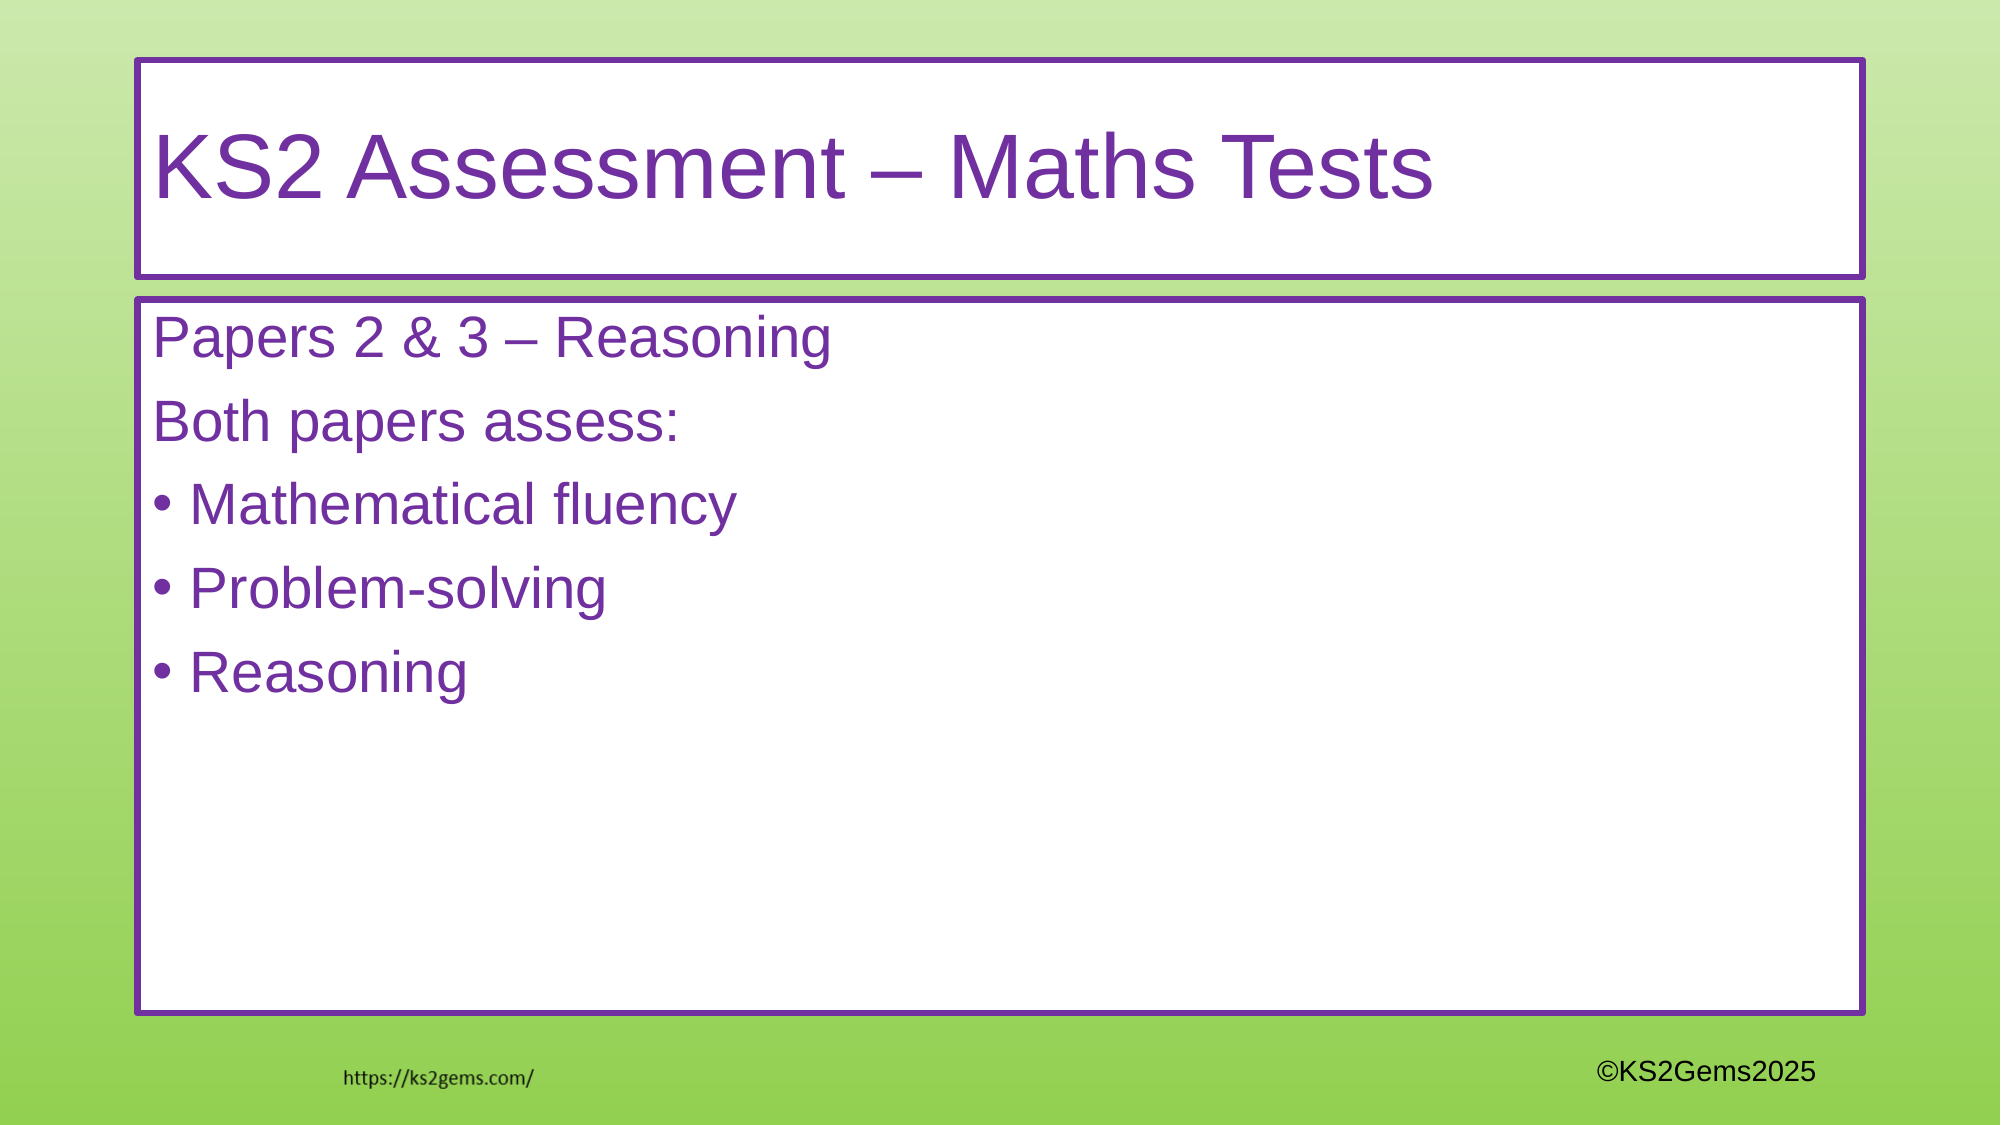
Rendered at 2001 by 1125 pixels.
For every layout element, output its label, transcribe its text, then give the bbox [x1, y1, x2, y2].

picture [328, 1056, 588, 1104]
title KS2 Assessment – Maths Tests [137, 59, 1863, 278]
list Papers 2 & 3 – Reasoning Both papers assess: Mathematical fluency Problem-solving Reasoning [137, 299, 1863, 1014]
